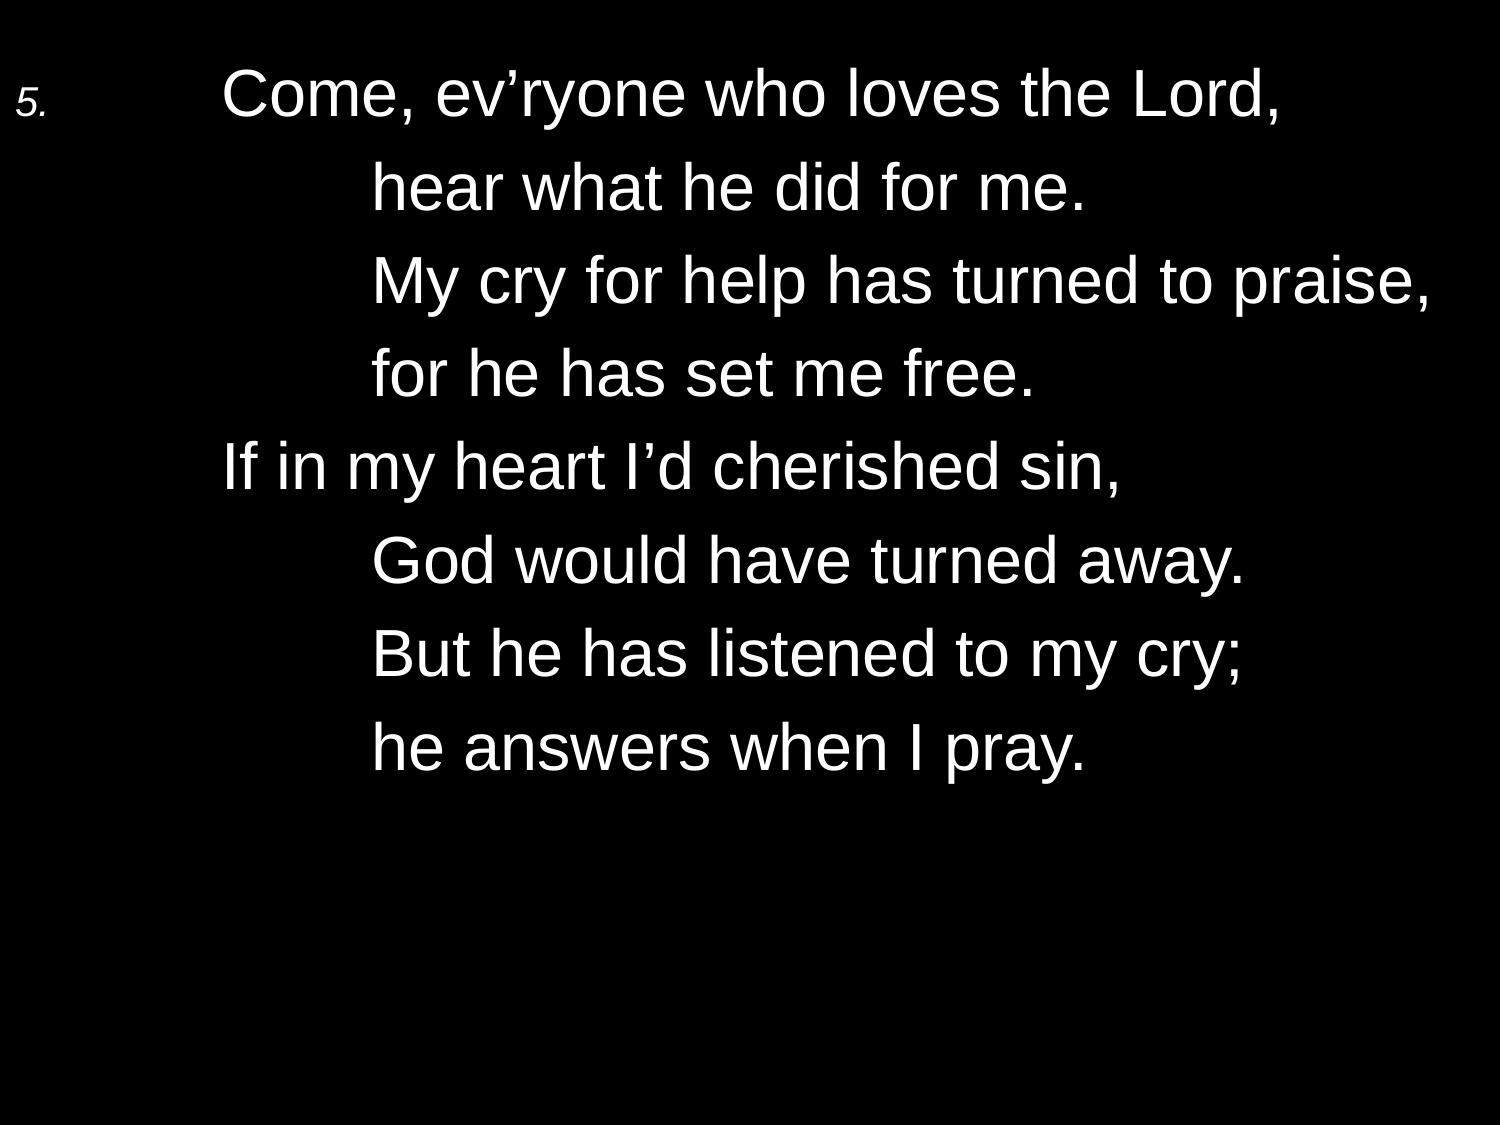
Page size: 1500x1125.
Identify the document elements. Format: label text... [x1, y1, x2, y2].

list 5. Come, ev’ryone who loves the Lord, hear what he did for me. My cry for help has turned to praise, for he has set me free. If in my heart I’d cherished sin, God would have turned away. But he has listened to my cry; he answers when I pray. [0, 42, 1500, 1047]
